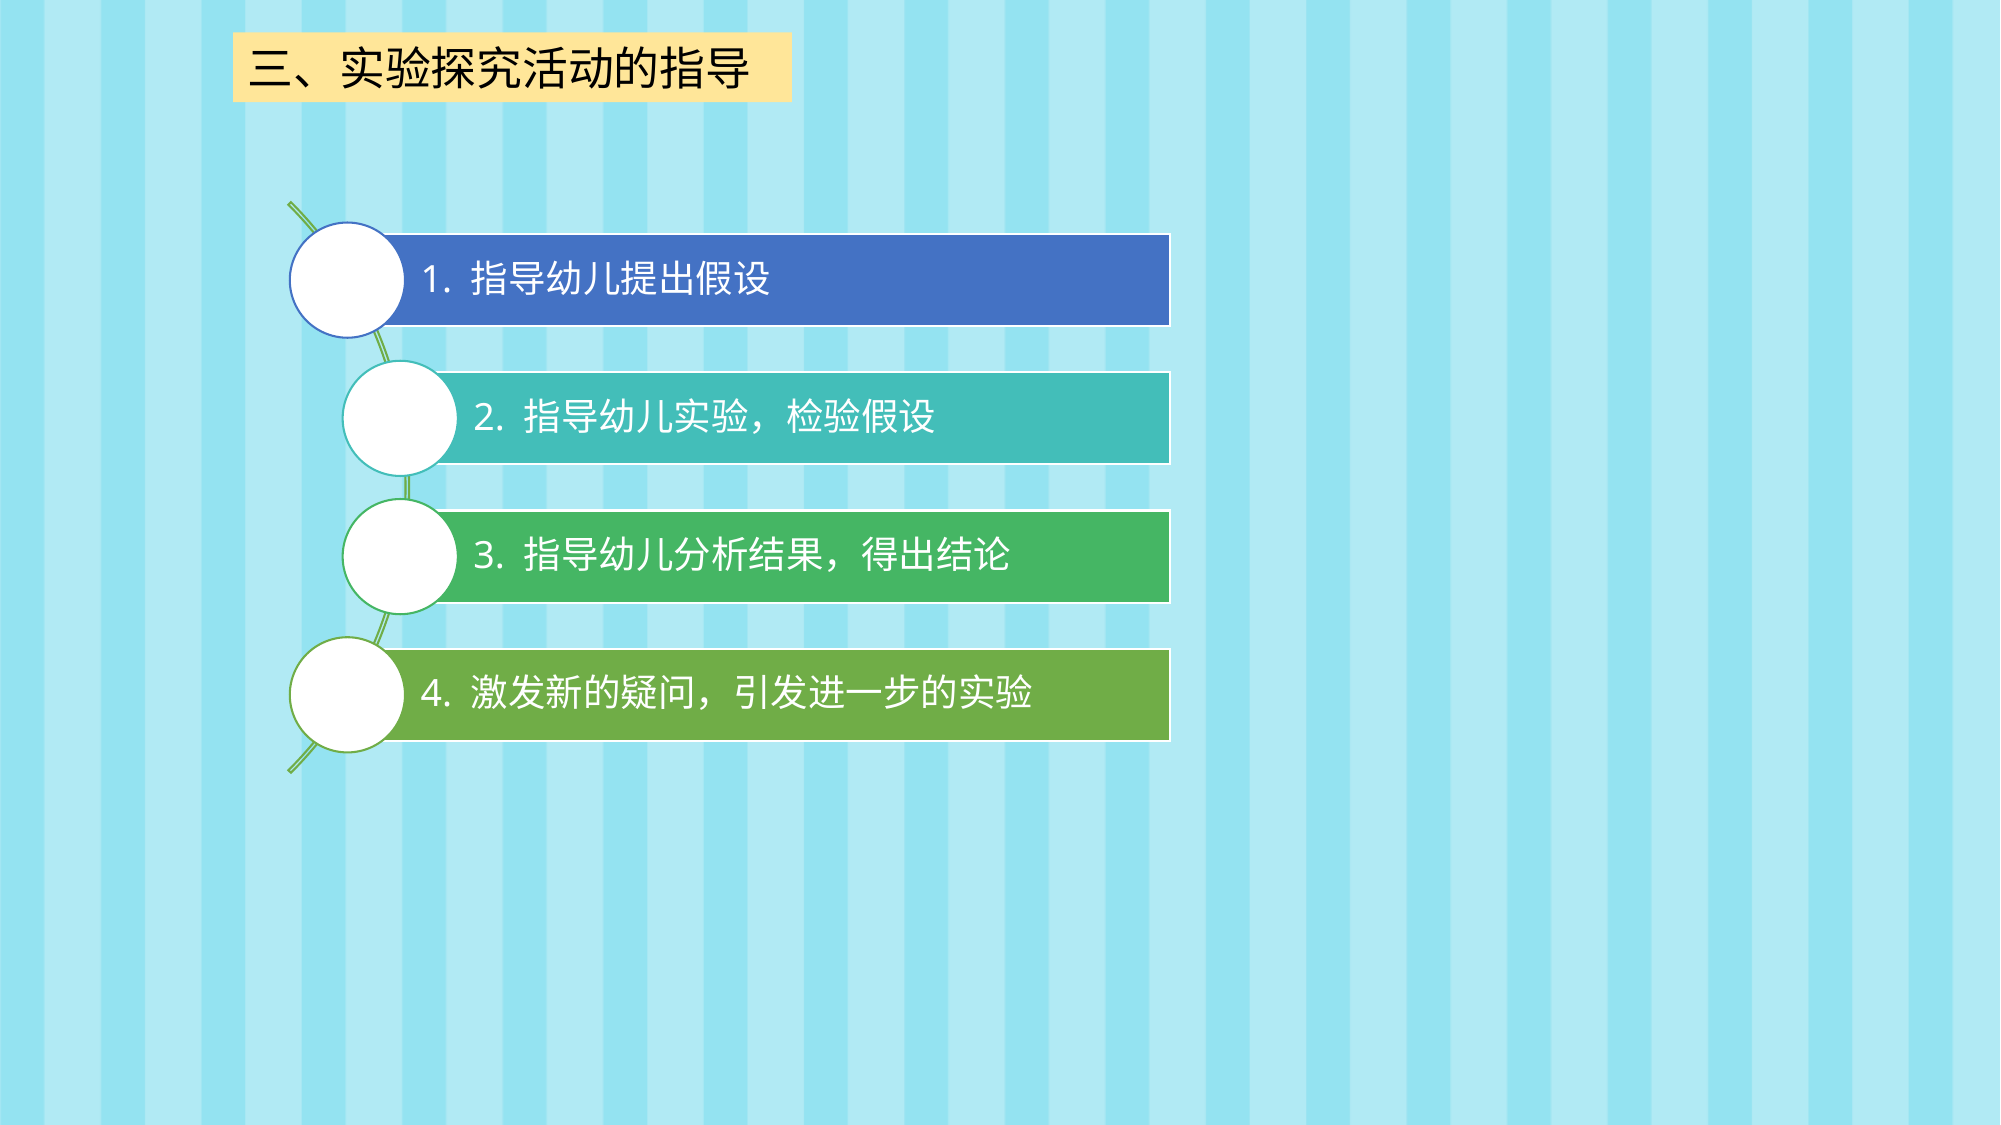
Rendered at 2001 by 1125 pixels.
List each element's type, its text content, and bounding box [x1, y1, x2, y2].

picture [0, 0, 2000, 1125]
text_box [279, 187, 1178, 787]
text_box 三、实验探究活动的指导 [233, 32, 792, 103]
